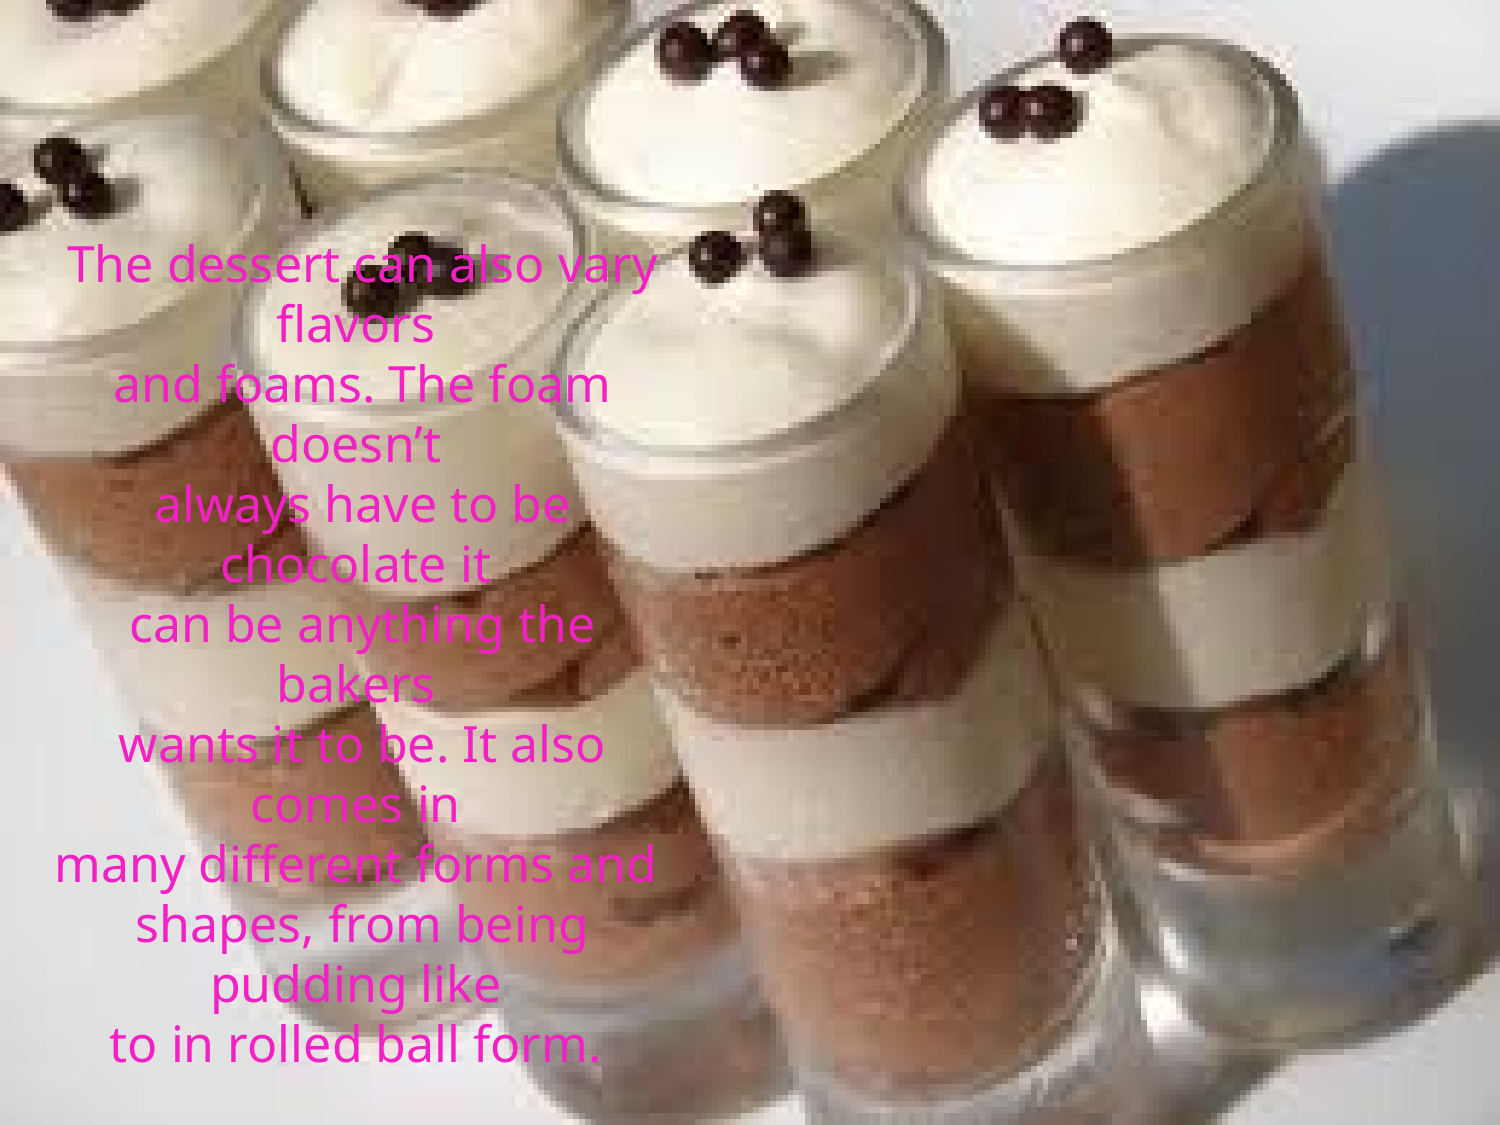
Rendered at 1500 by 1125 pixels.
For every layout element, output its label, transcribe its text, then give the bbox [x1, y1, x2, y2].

text_box The dessert can also vary flavors and foams. The foam doesn’t always have to be chocolate it can be anything the bakers wants it to be. It also comes in many different forms and shapes, from being pudding like to in rolled ball form. [37, 224, 688, 1080]
picture [0, 0, 1500, 1125]
